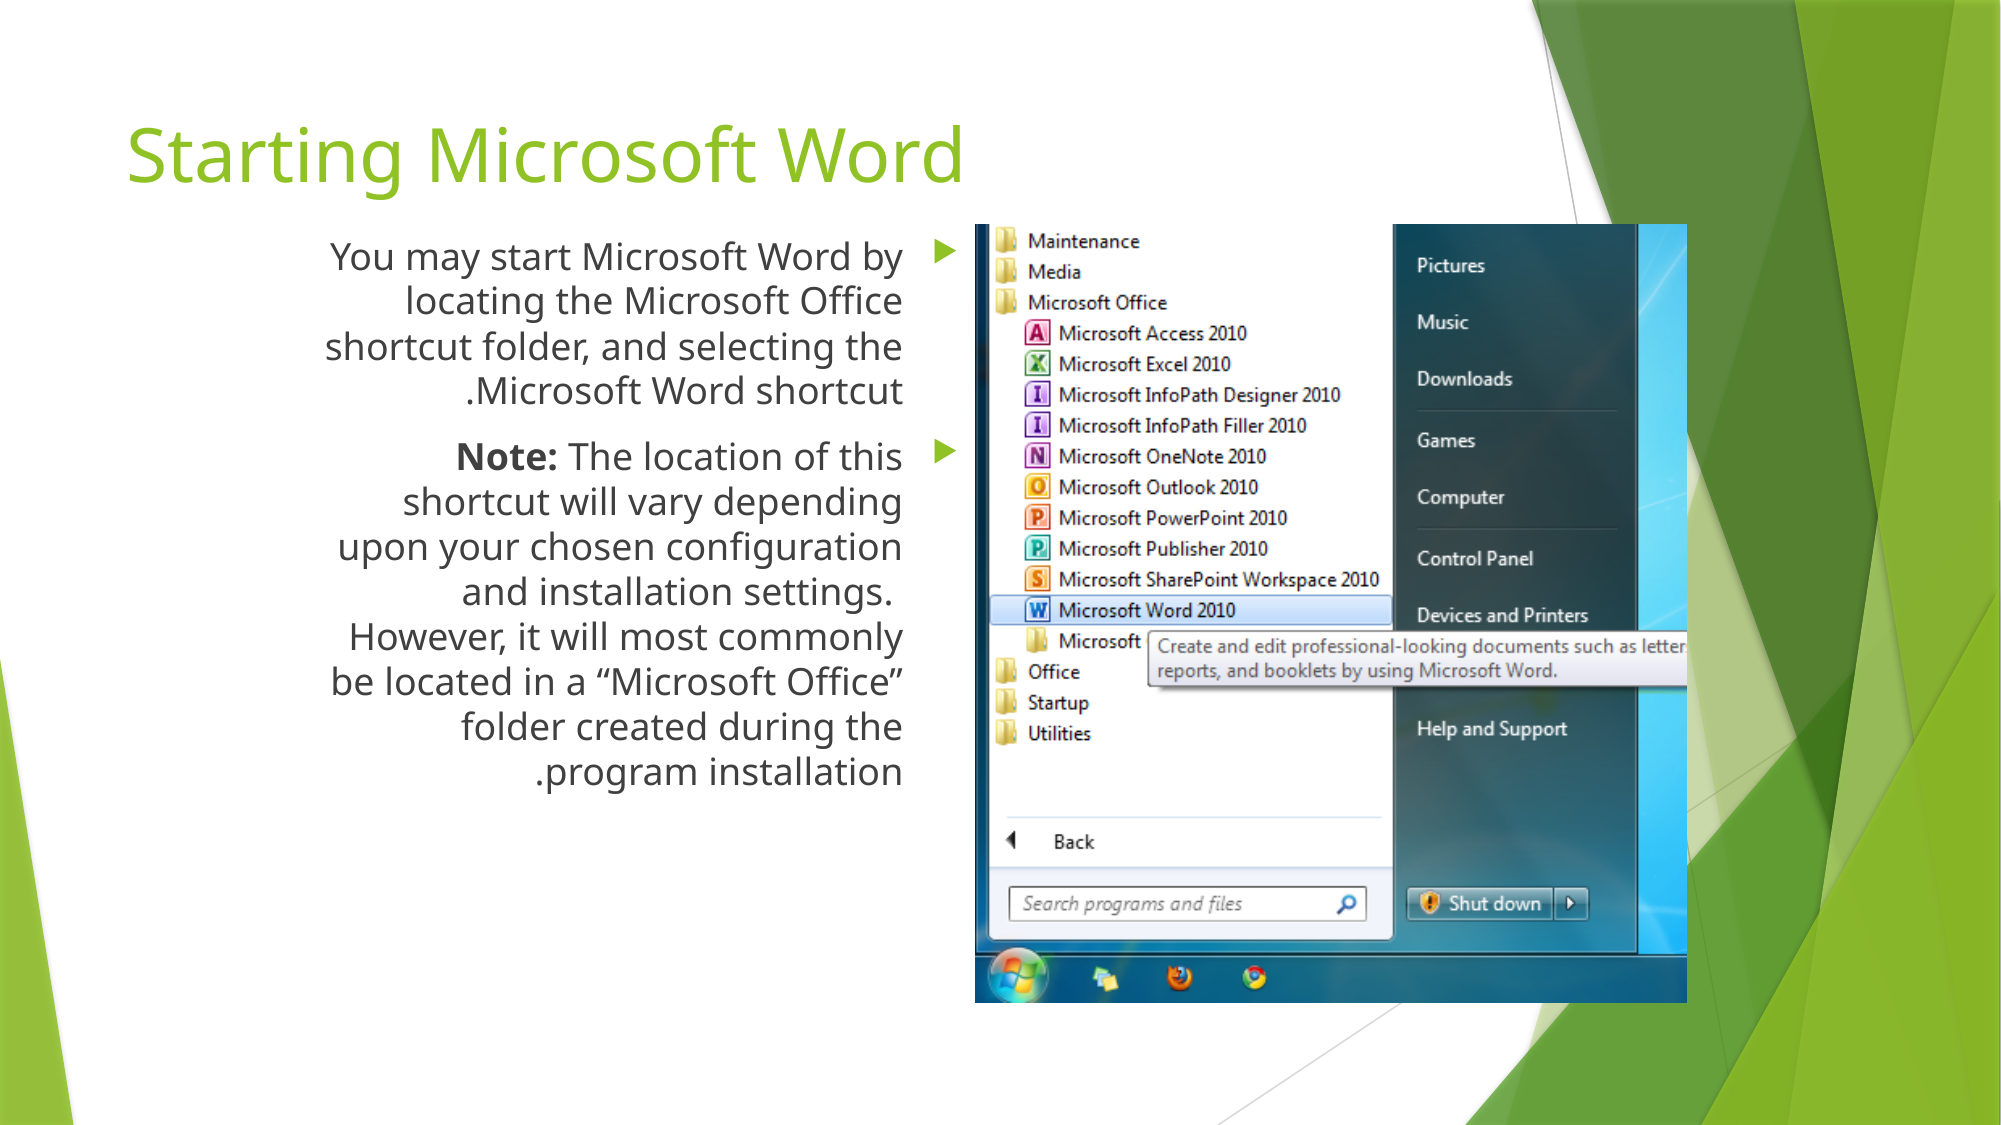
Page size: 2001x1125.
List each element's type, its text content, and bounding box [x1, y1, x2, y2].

list You may start Microsoft Word by locating the Microsoft Office shortcut folder, and selecting the Microsoft Word shortcut. Note: The location of this shortcut will vary depending upon your chosen configuration and installation settings. However, it will most commonly be located in a “Microsoft Office” folder created during the program installation. [299, 224, 973, 1000]
picture [974, 224, 1688, 1004]
title Starting Microsoft Word [111, 99, 1522, 317]
